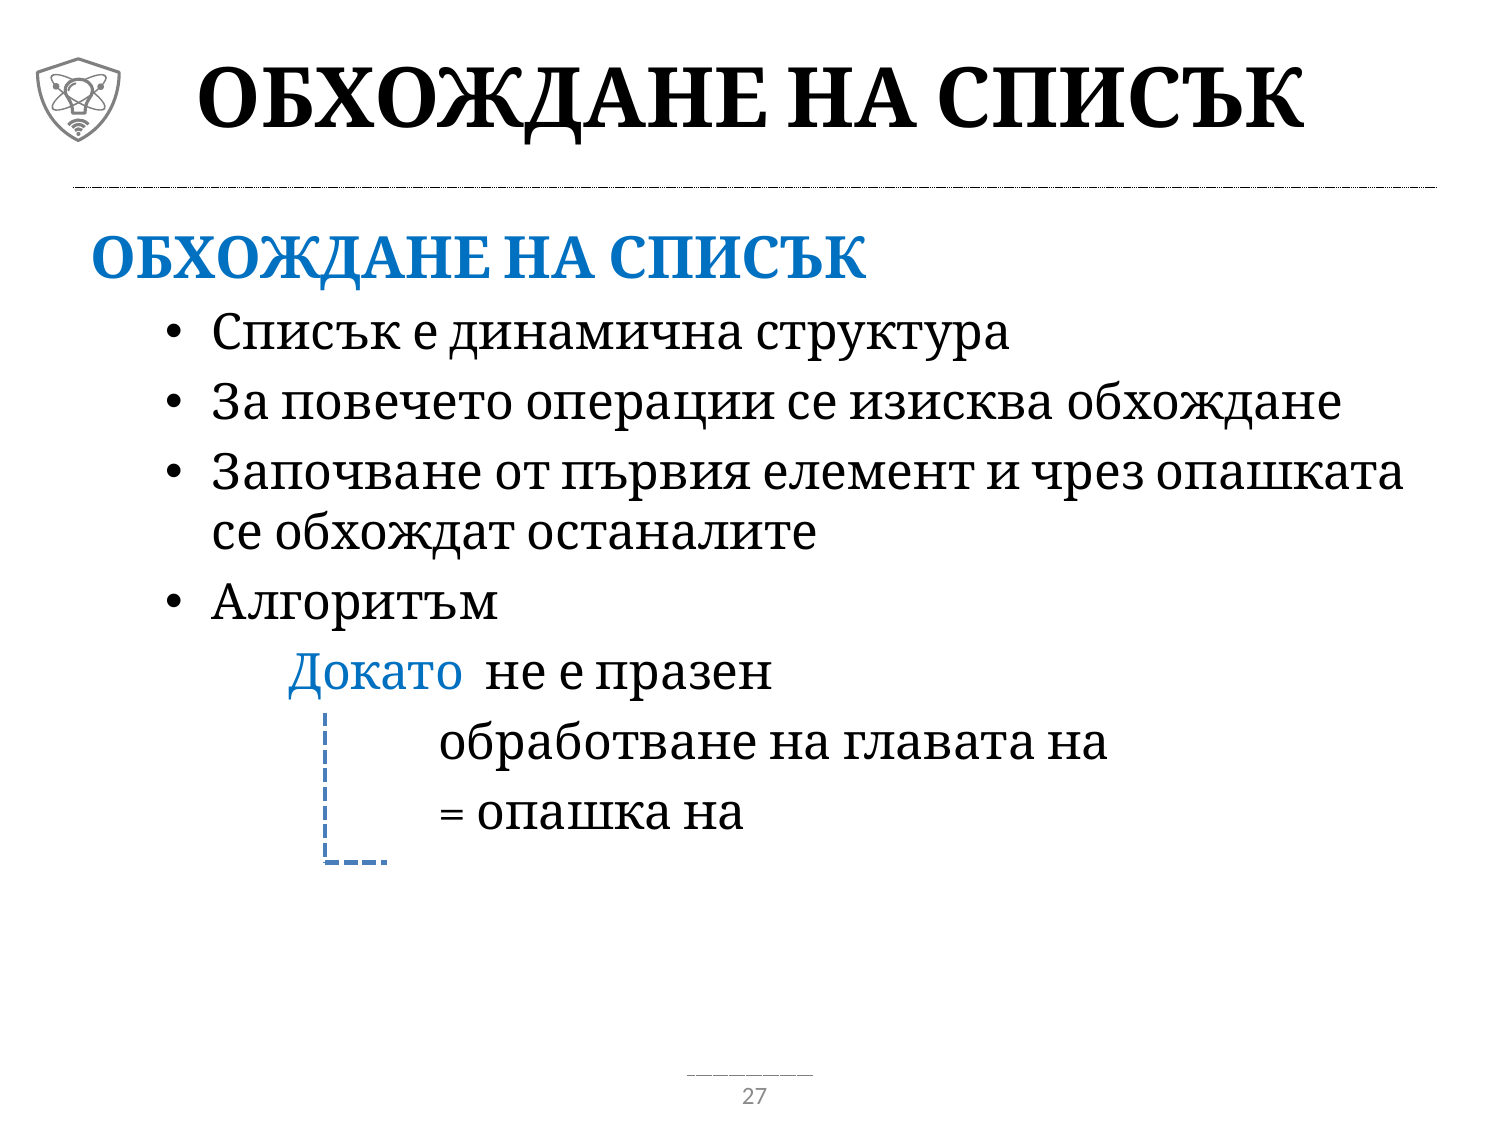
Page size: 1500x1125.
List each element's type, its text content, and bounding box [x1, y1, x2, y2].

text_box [324, 712, 388, 863]
slide_number 27 [579, 1065, 930, 1125]
title Обхождане на списък [0, 0, 1500, 188]
